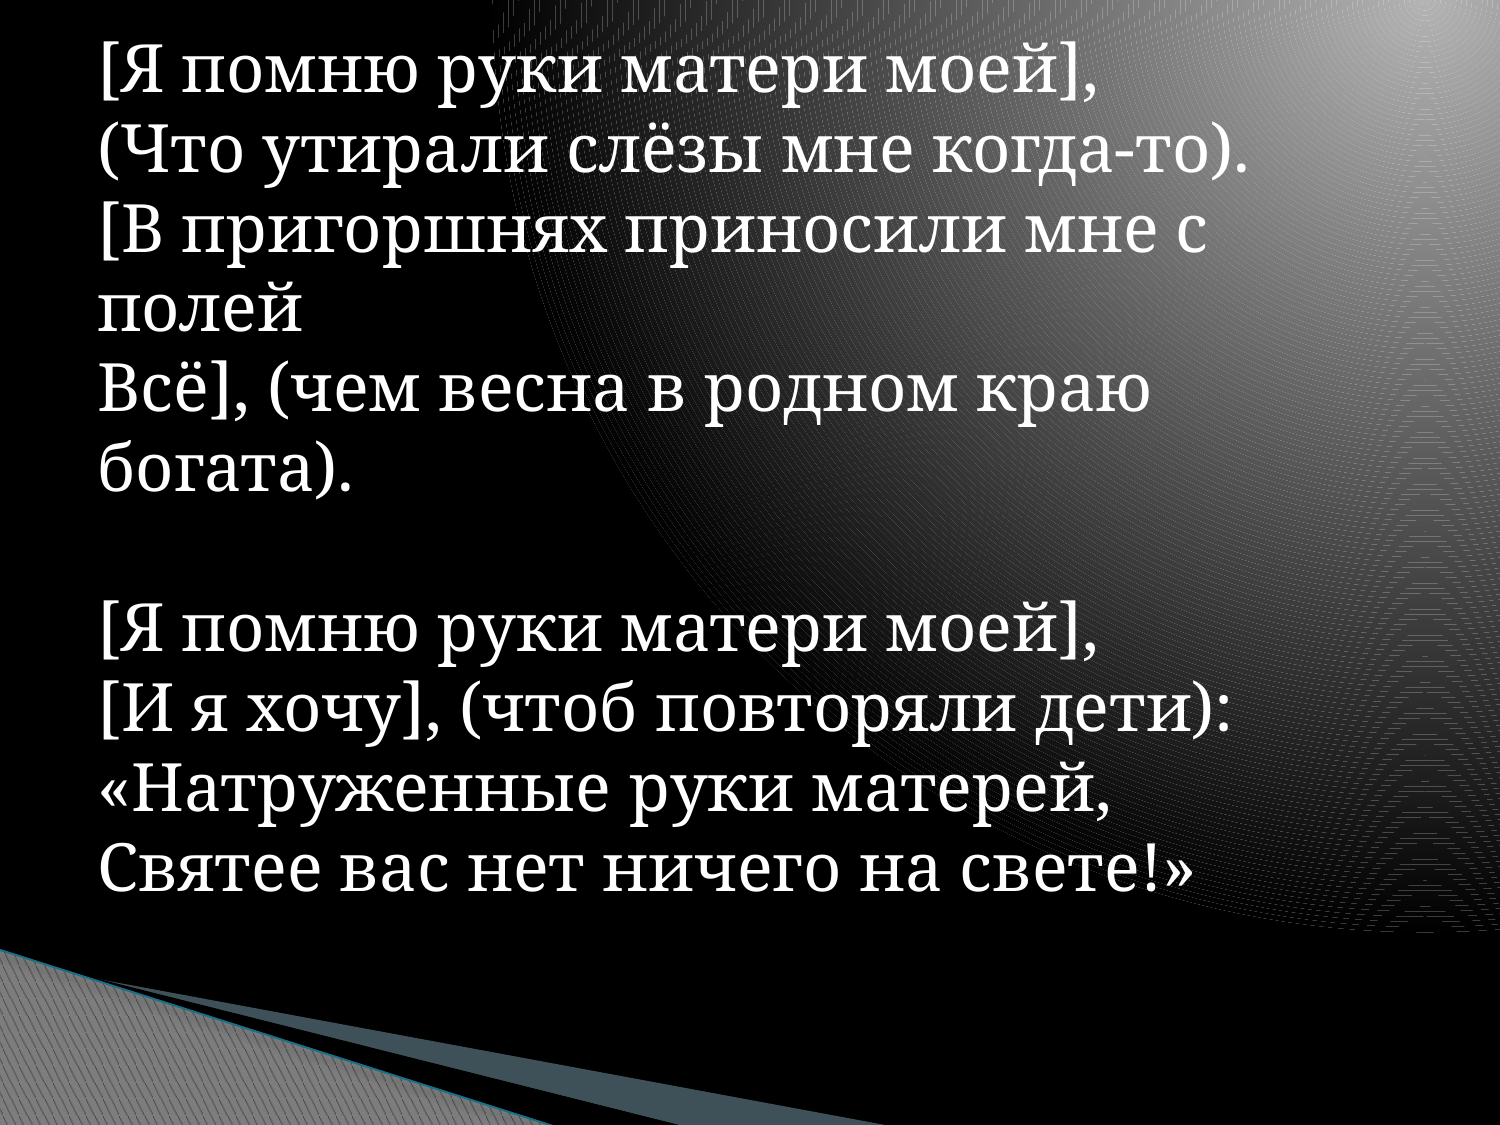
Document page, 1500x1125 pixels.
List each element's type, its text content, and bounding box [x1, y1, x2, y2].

text_box [Я помню руки матери моей], (Что утирали слёзы мне когда-то). [В пригоршнях приносили мне с полей Всё], (чем весна в родном краю богата). [Я помню руки матери моей], [И я хочу], (чтоб повторяли дети): «Натруженные руки матерей, Святее вас нет ничего на свете!» [82, 0, 1348, 983]
picture [0, 952, 543, 1125]
